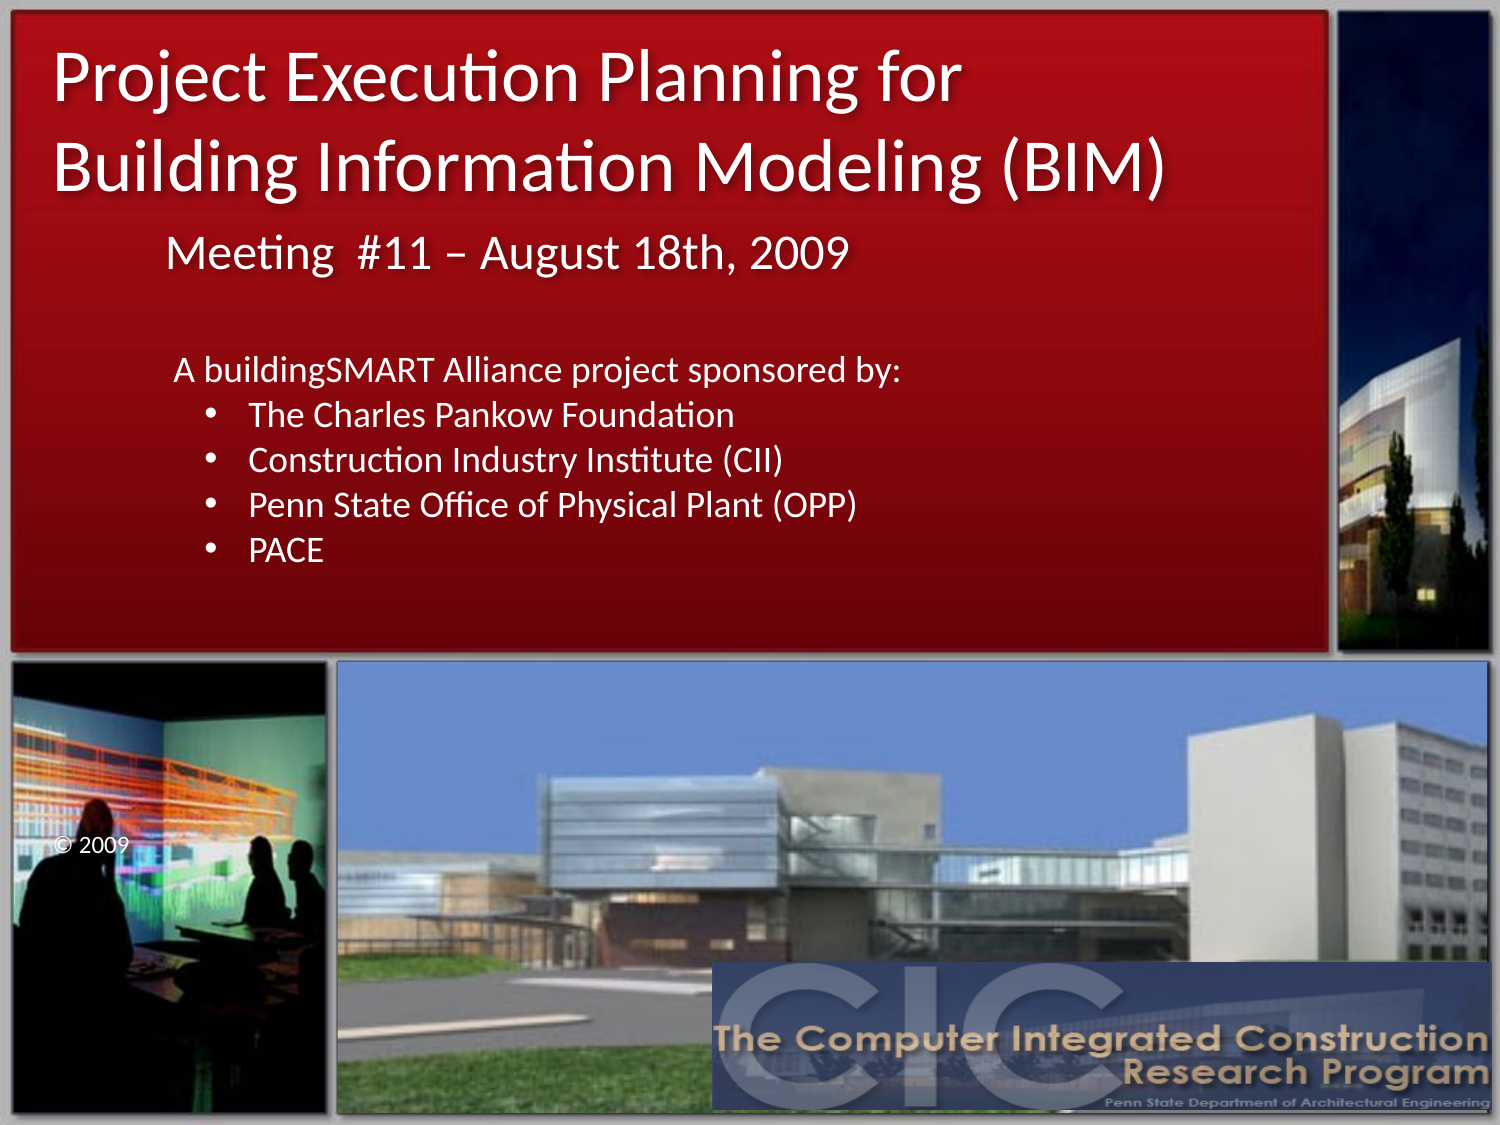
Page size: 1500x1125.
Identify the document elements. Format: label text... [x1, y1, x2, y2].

text_box Project Execution Planning for Building Information Modeling (BIM) [37, 18, 1350, 214]
picture [0, 0, 1500, 1125]
text_box Meeting #11 – August 18th, 2009 [150, 212, 938, 288]
text_box A buildingSMART Alliance project sponsored by: The Charles Pankow Foundation Construction Industry Institute (CII) Penn State Office of Physical Plant (OPP) PACE [150, 337, 950, 578]
text_box © 2009 [37, 215, 988, 867]
